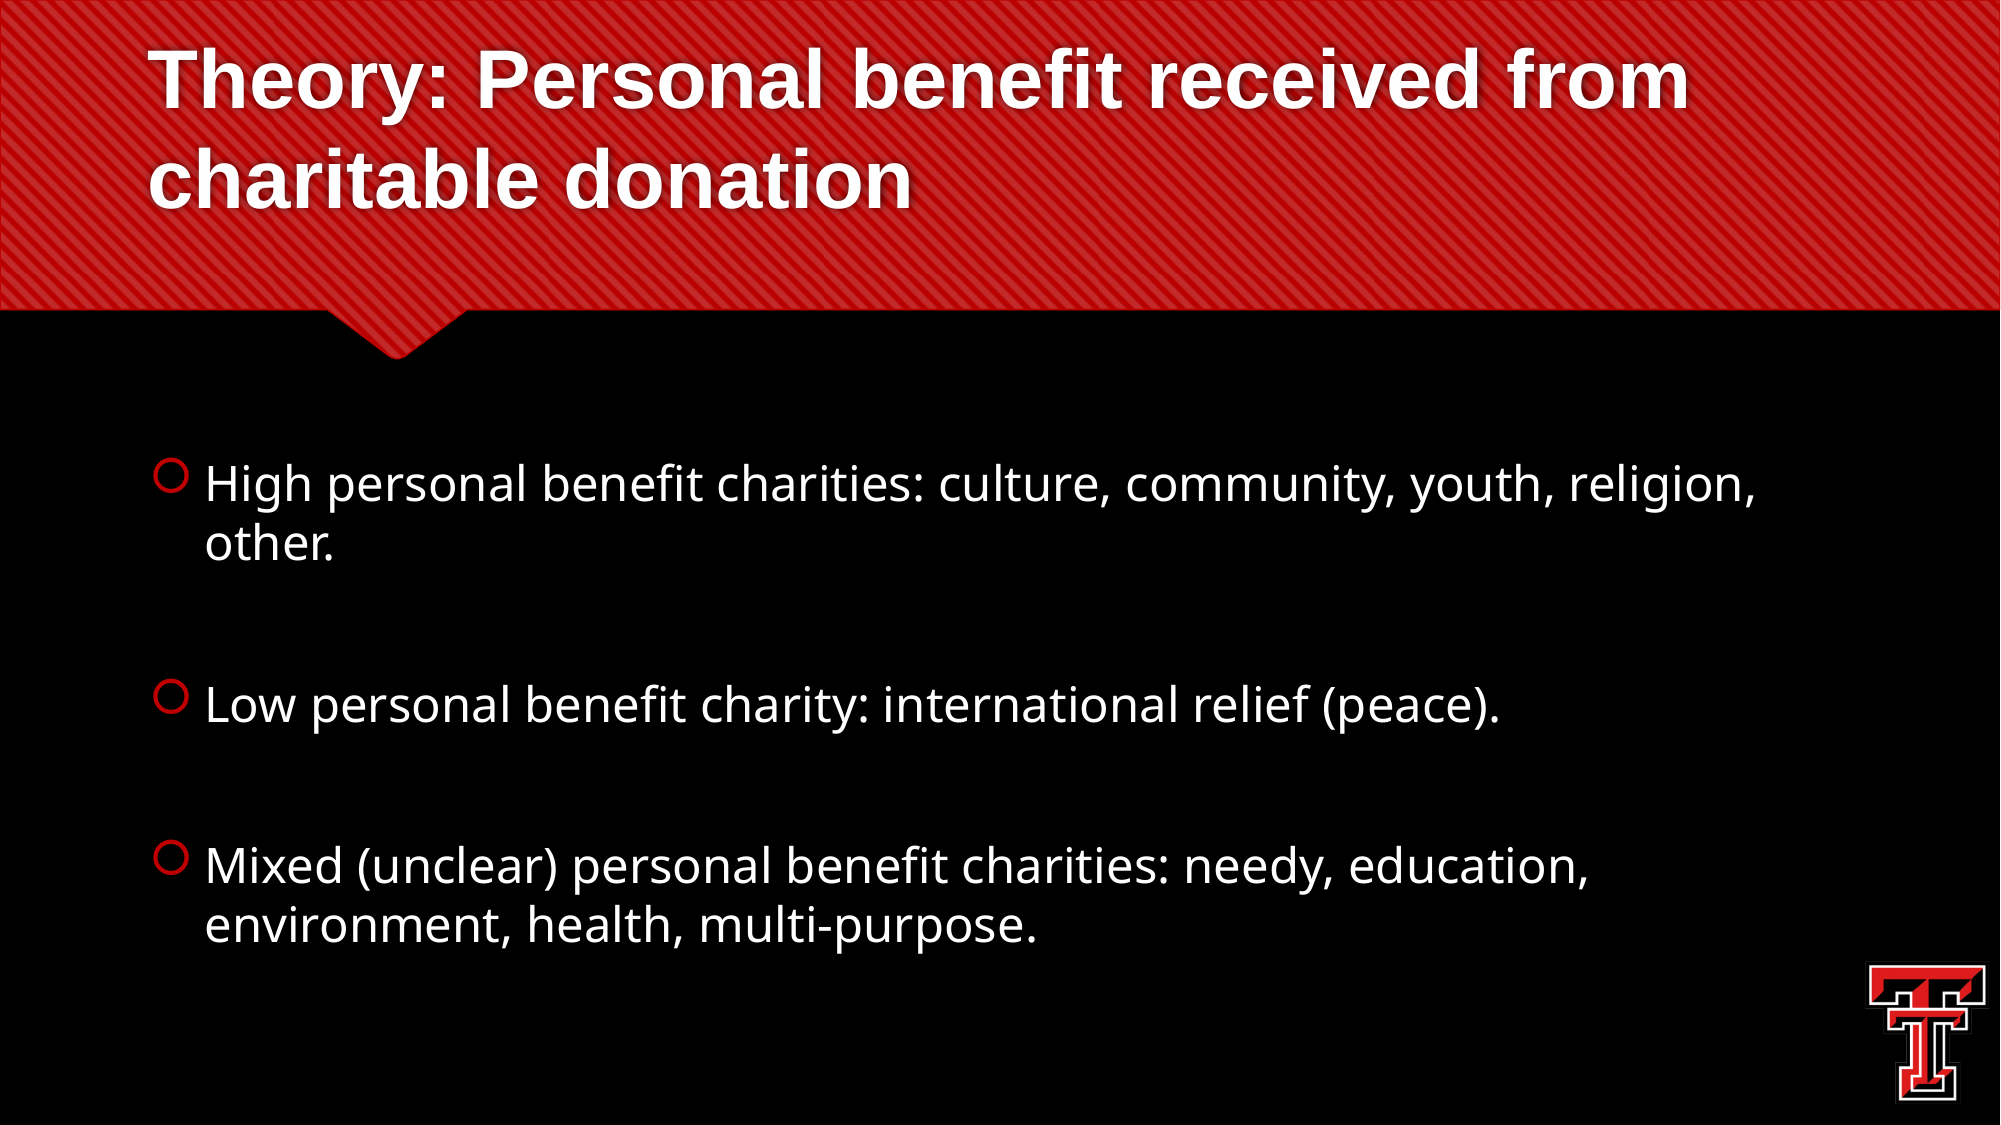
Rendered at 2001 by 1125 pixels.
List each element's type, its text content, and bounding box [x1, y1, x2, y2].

list High personal benefit charities: culture, community, youth, religion, other. Low personal benefit charity: international relief (peace). Mixed (unclear) personal benefit charities: needy, education, environment, health, multi-purpose. [134, 364, 1866, 962]
title Theory: Personal benefit received from charitable donation [132, 73, 1868, 233]
picture [1865, 960, 1989, 1105]
